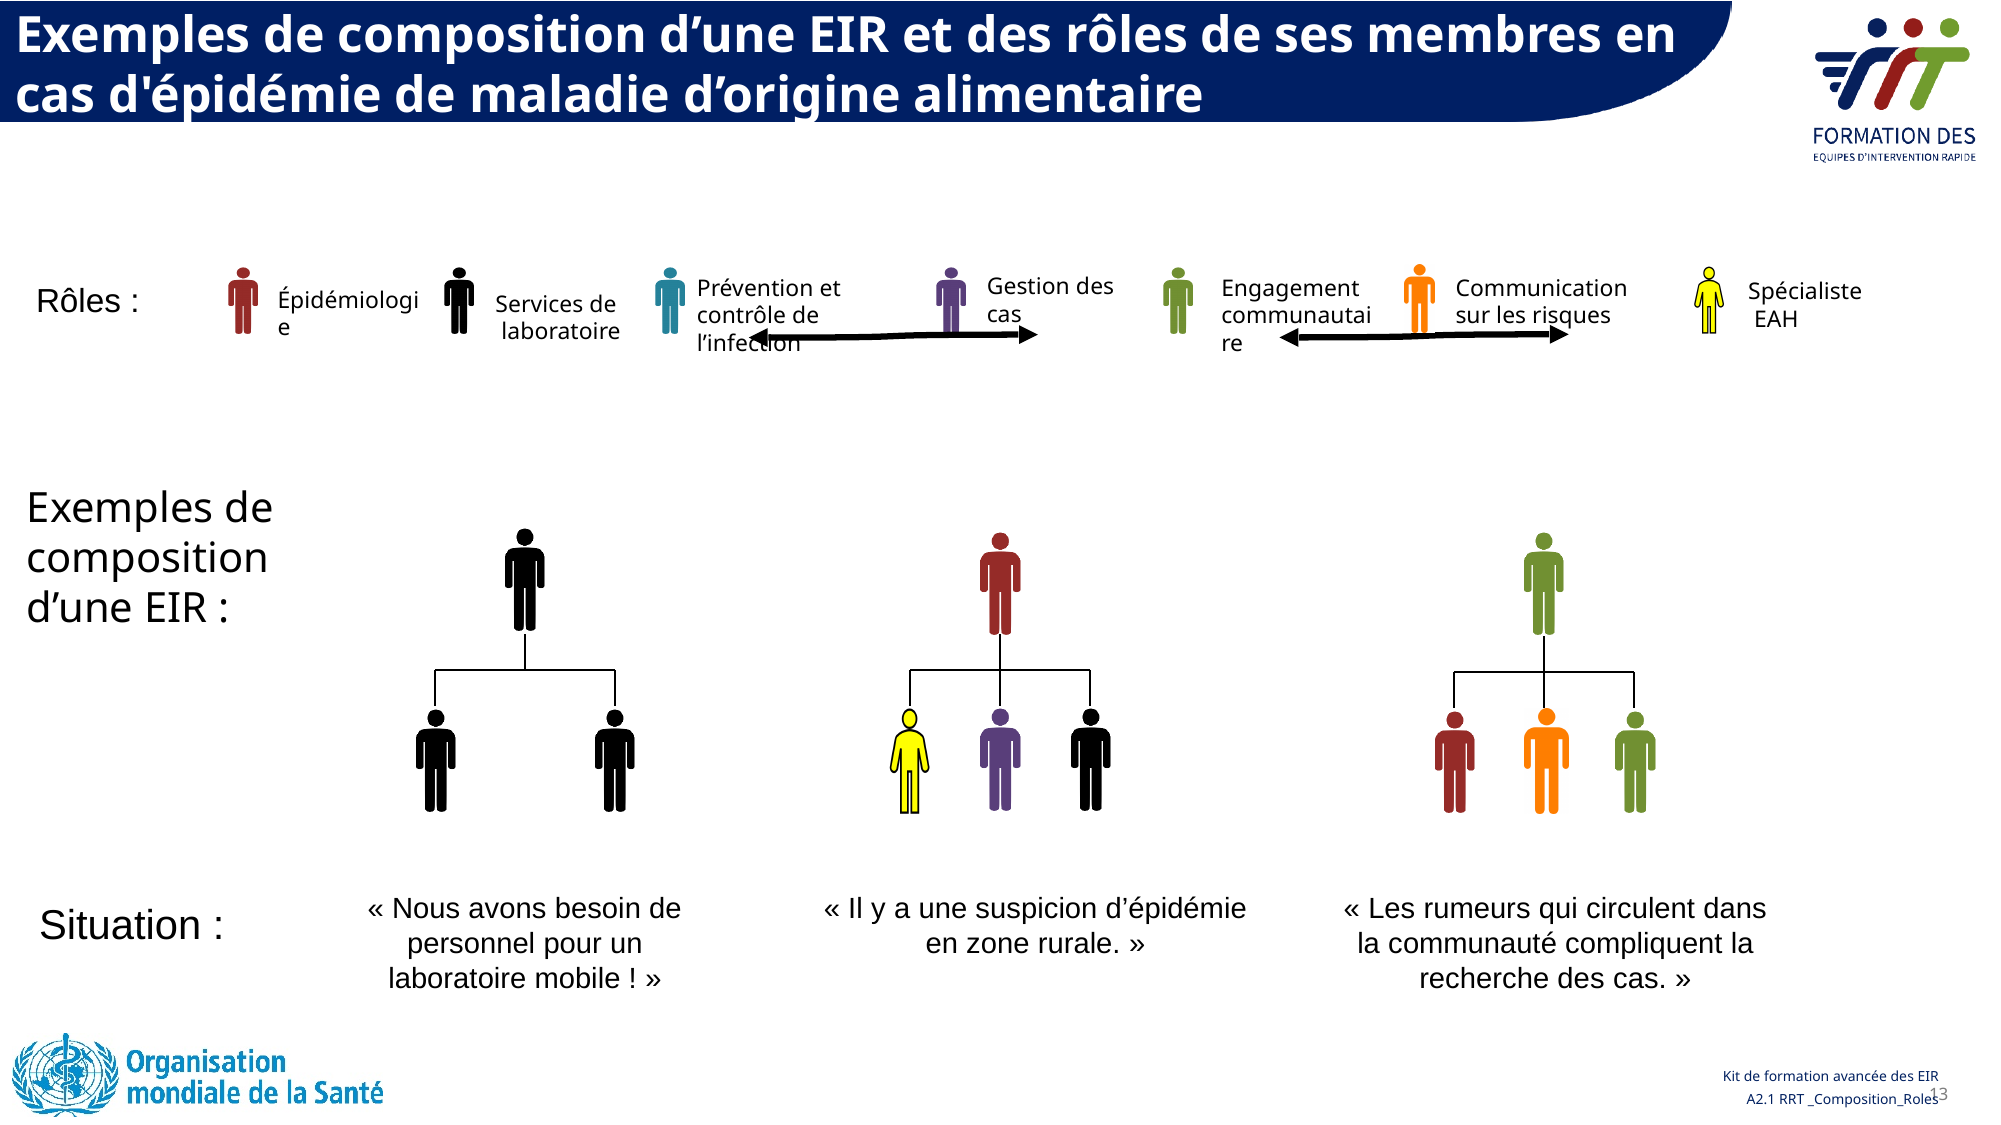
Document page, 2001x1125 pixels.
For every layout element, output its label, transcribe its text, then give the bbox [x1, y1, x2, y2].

picture [1726, 1, 1732, 122]
picture [12, 1033, 383, 1117]
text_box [397, 525, 654, 815]
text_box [0, 264, 2000, 1029]
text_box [1415, 529, 1674, 817]
picture [1813, 17, 1976, 163]
picture [374, 1090, 383, 1100]
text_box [868, 529, 1129, 816]
title Exemples de composition d’une EIR et des rôles de ses membres en cas d'épidémie de maladie d’origine alimentaire [0, 0, 1726, 131]
